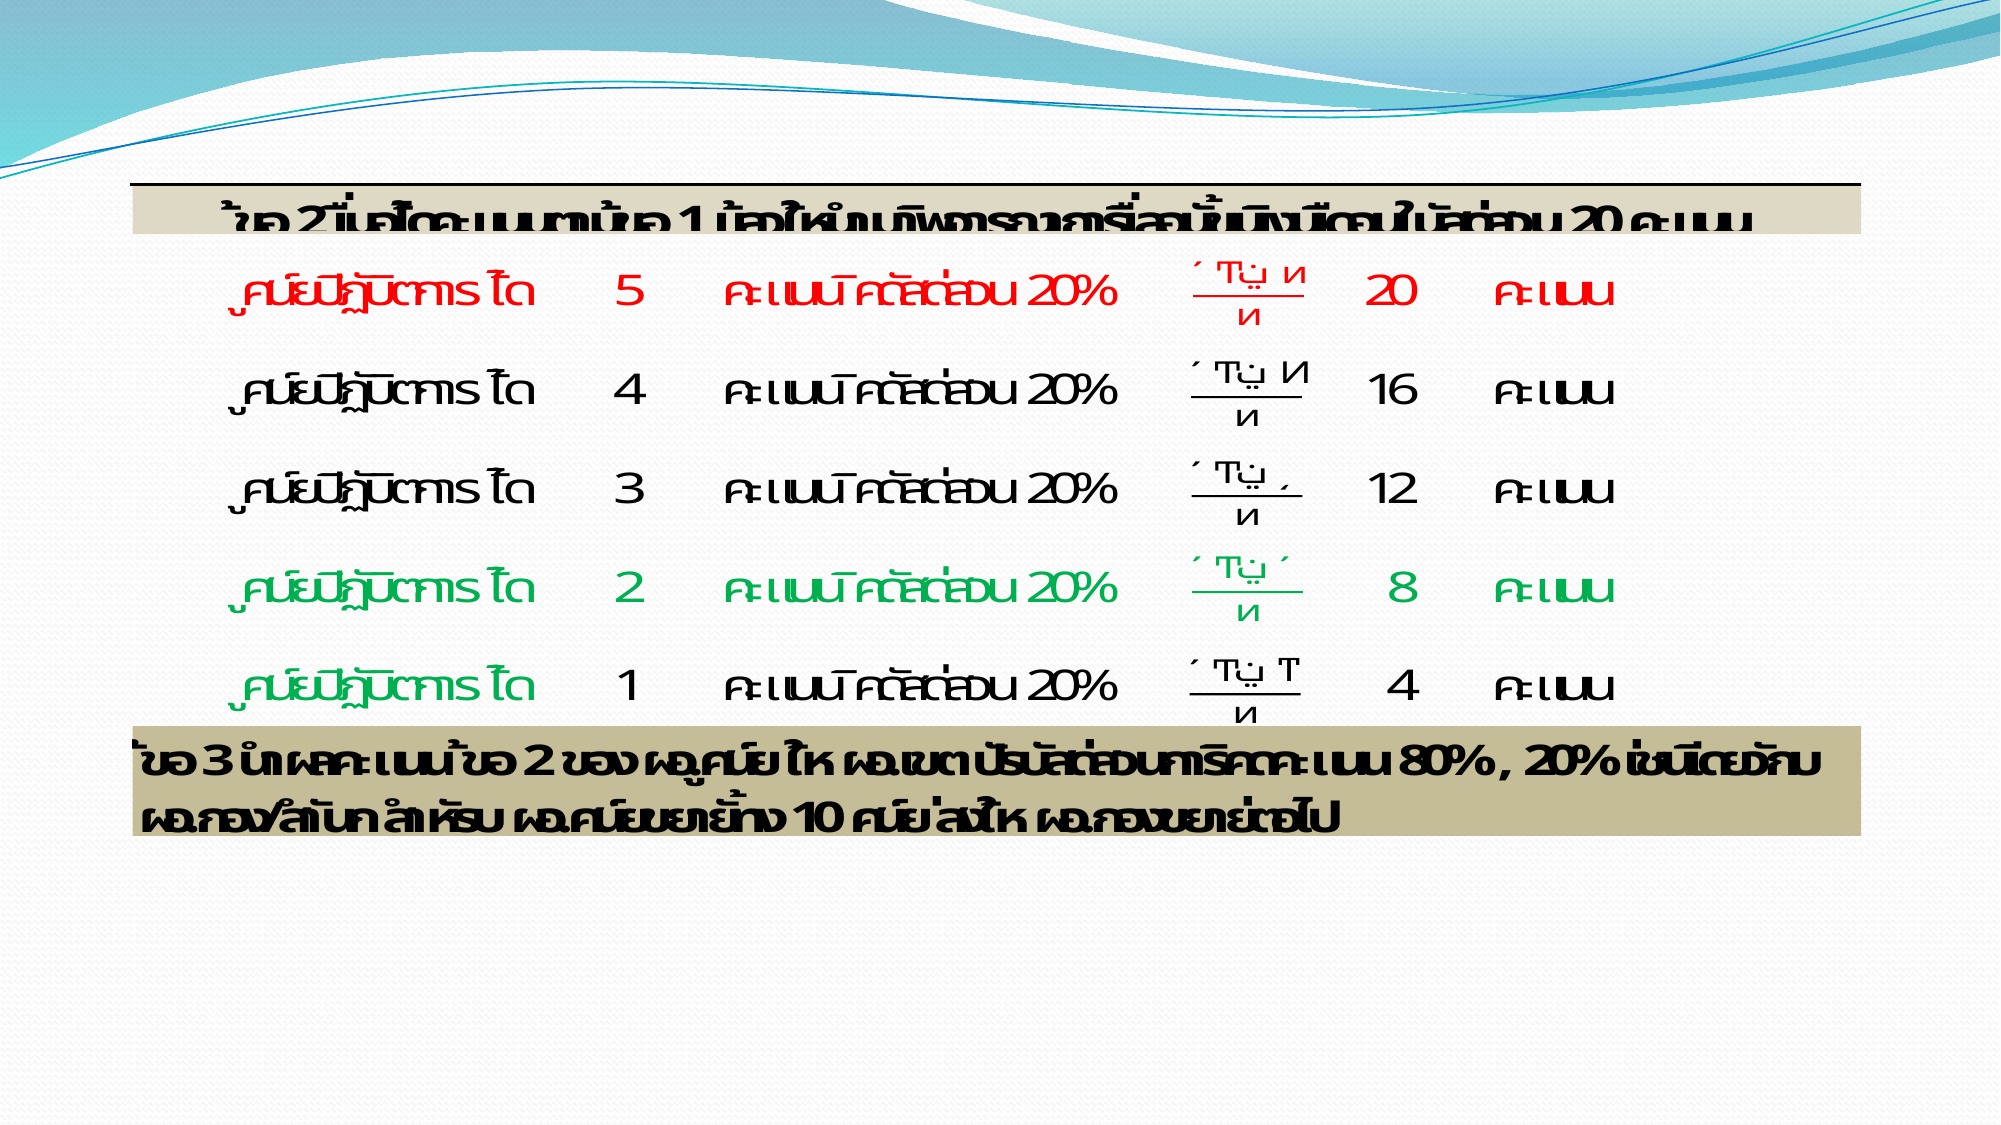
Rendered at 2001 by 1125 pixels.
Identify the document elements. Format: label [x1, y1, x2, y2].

text_box [129, 183, 1865, 838]
